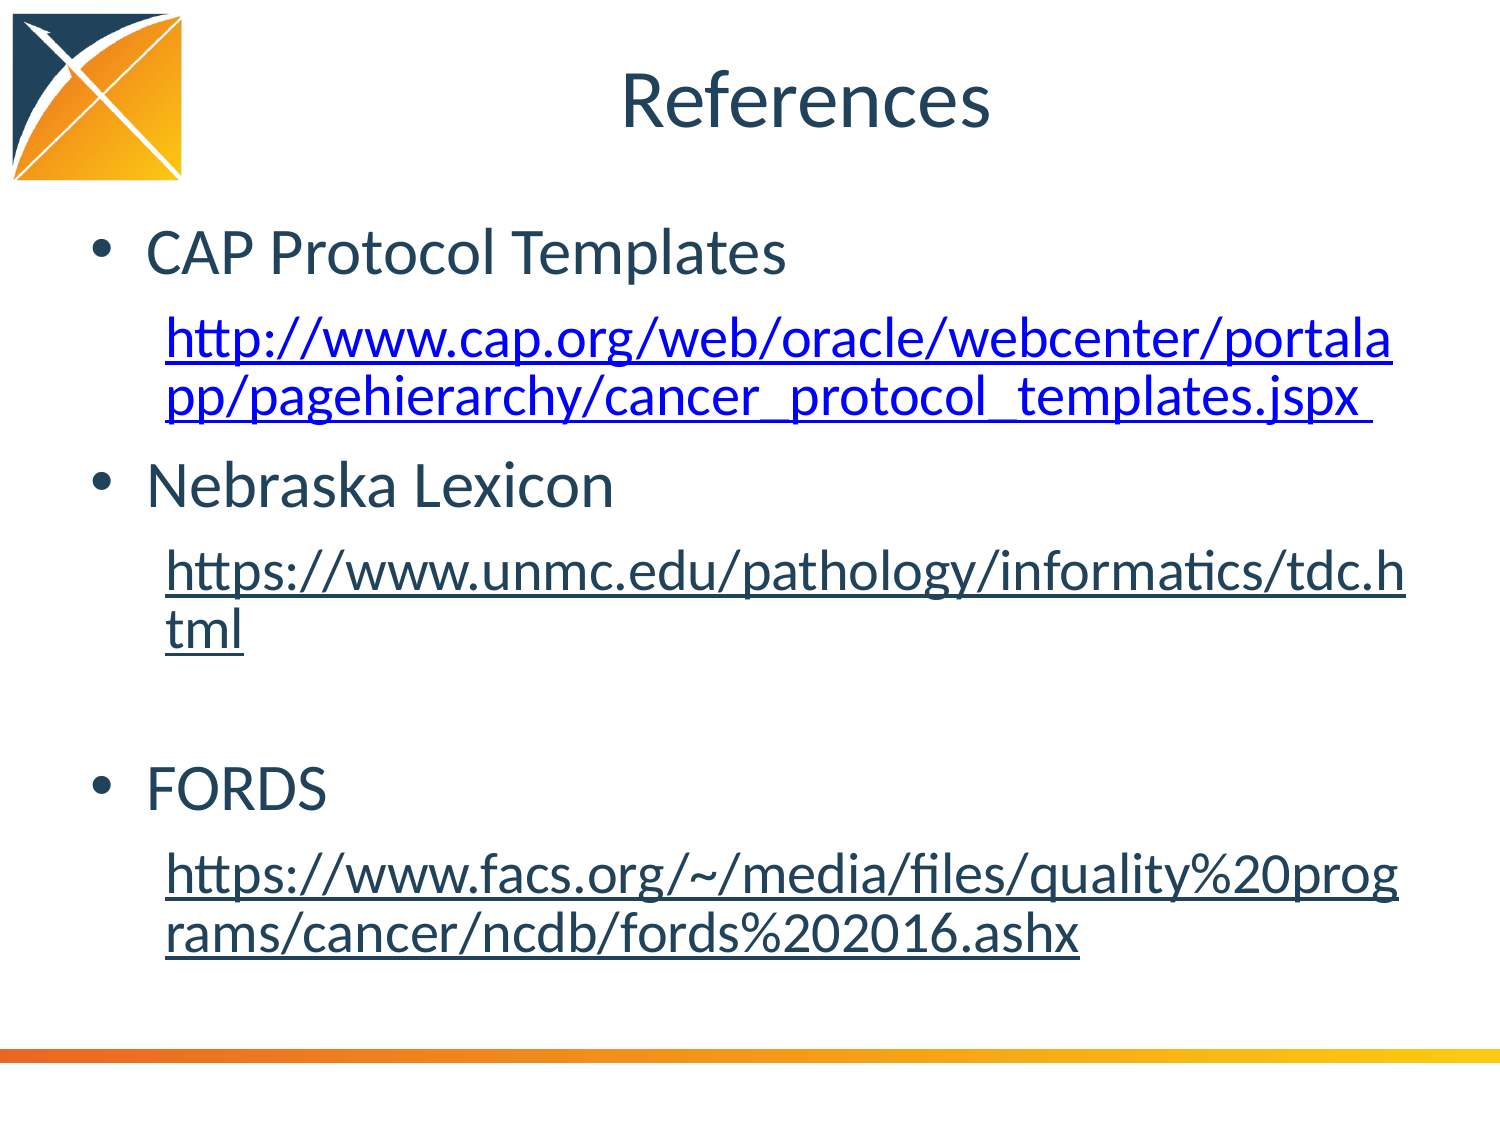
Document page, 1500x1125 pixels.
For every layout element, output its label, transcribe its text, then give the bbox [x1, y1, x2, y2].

list CAP Protocol Templates http://www.cap.org/web/oracle/webcenter/portalapp/pagehierarchy/cancer_protocol_templates.jspx Nebraska Lexicon https://www.unmc.edu/pathology/informatics/tdc.html FORDS https://www.facs.org/~/media/files/quality%20programs/cancer/ncdb/fords%202016.ashx [75, 200, 1425, 1005]
picture [0, 0, 206, 200]
title References [187, 24, 1425, 163]
